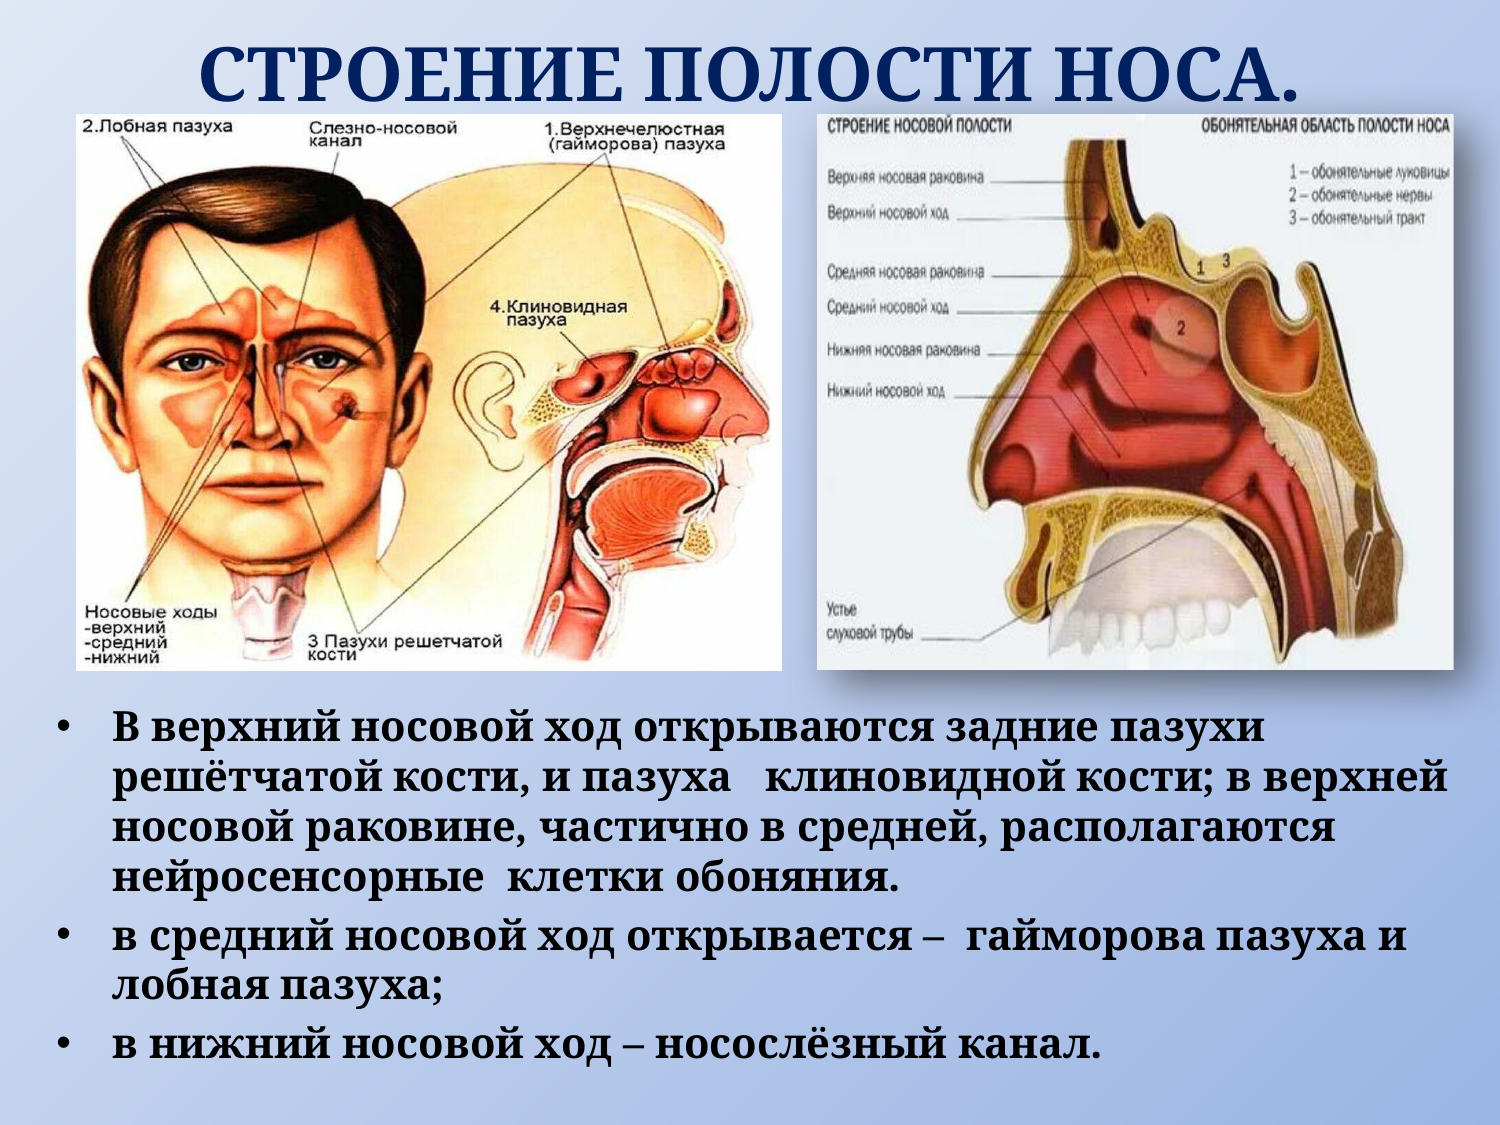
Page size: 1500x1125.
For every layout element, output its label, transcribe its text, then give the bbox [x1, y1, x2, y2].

picture [76, 114, 782, 671]
title СТРОЕНИЕ ПОЛОСТИ НОСА. [17, 19, 1483, 124]
picture [816, 114, 1454, 670]
list В верхний носовой ход открываются задние пазухи решётчатой кости, и пазуха клиновидной кости; в верхней носовой раковине, частично в средней, располагаются нейросенсорные клетки обоняния. в средний носовой ход открывается – гайморова пазуха и лобная пазуха; в нижний носовой ход – носослёзный канал. [41, 692, 1500, 954]
